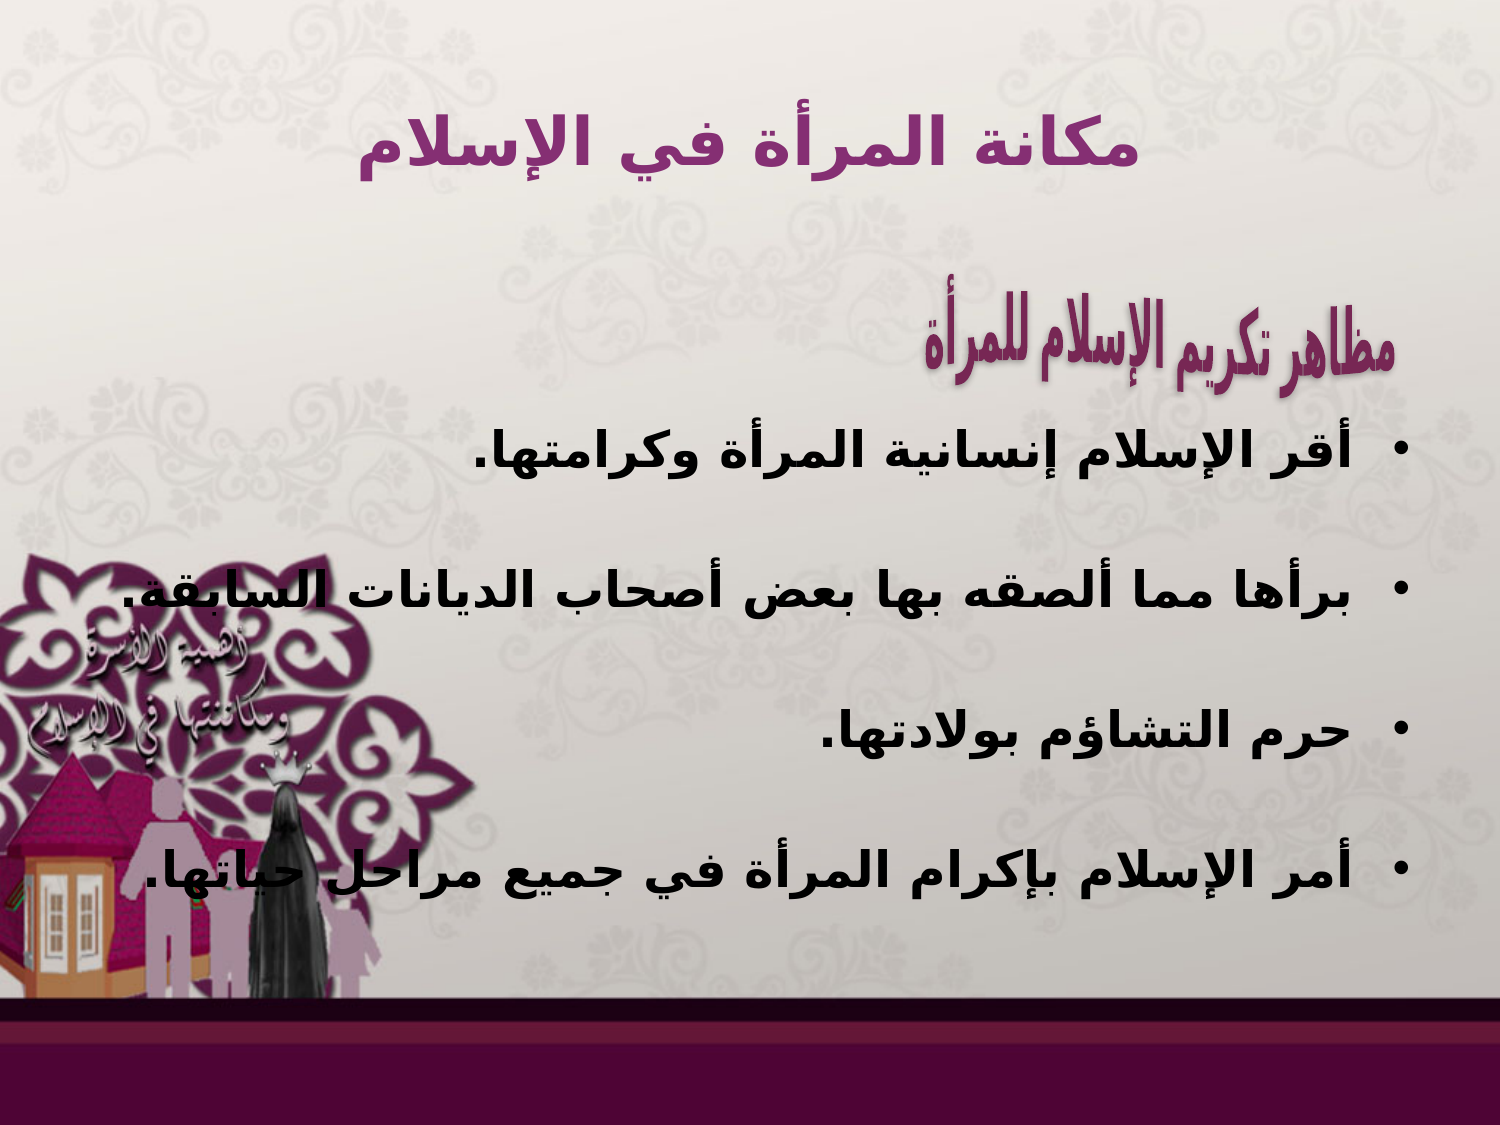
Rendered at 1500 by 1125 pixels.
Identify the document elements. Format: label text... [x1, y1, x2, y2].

title مكانة المرأة في الإسلام [74, 44, 1426, 233]
list أقر الإسلام إنسانية المرأة وكرامتها. برأها مما ألصقه بها بعض أصحاب الديانات السابقة. حرم التشاؤم بولادتها. أمر الإسلام بإكرام المرأة في جميع مراحل حياتها. [74, 339, 1426, 1006]
picture [0, 0, 1500, 1125]
